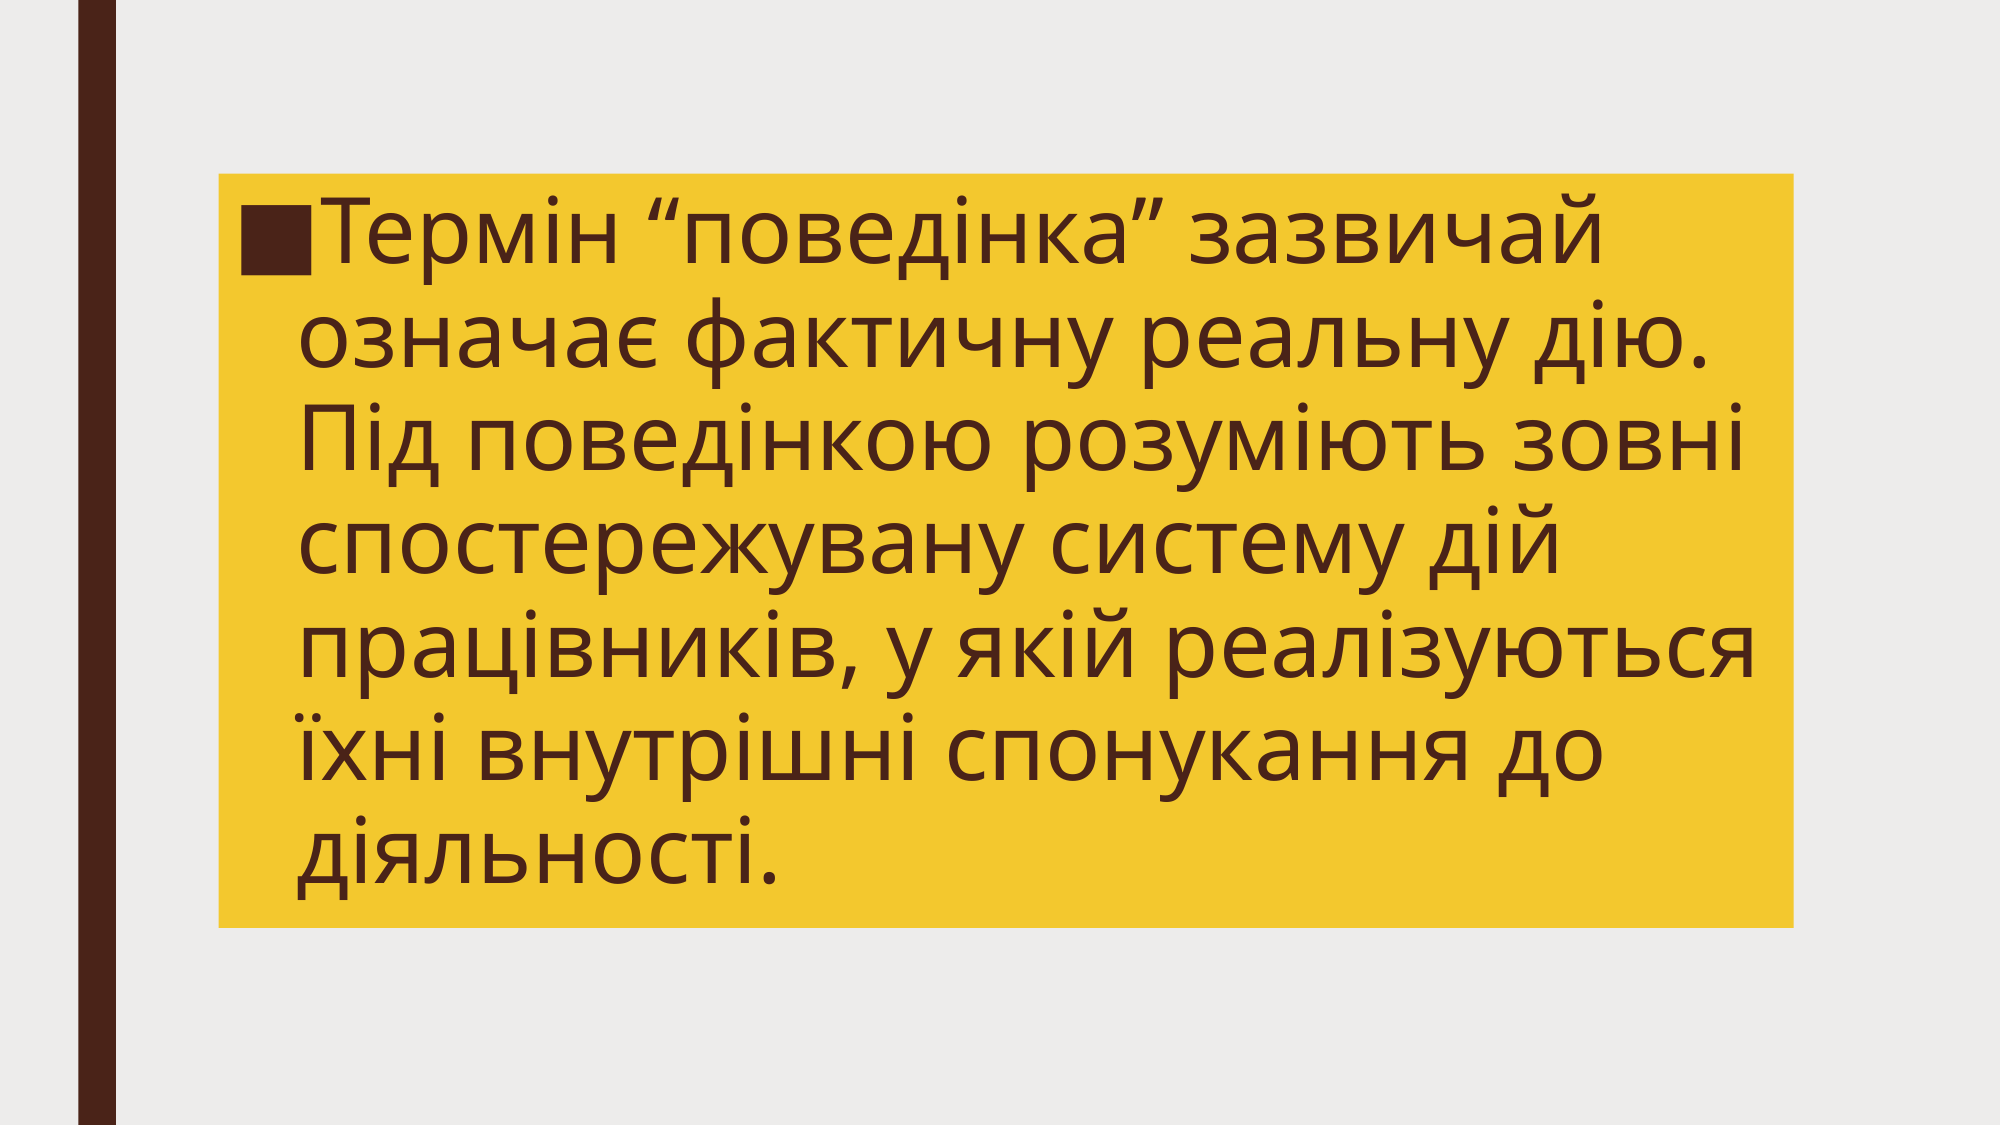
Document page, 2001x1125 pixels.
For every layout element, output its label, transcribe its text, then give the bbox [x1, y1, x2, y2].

list Термін “поведінка” зазвичай означає фактичну реальну дію. Під поведінкою розуміють зовні спостережувану систему дій працівників, у якій реалізуються їхні внутрішні спонукання до діяльності. [218, 173, 1794, 928]
